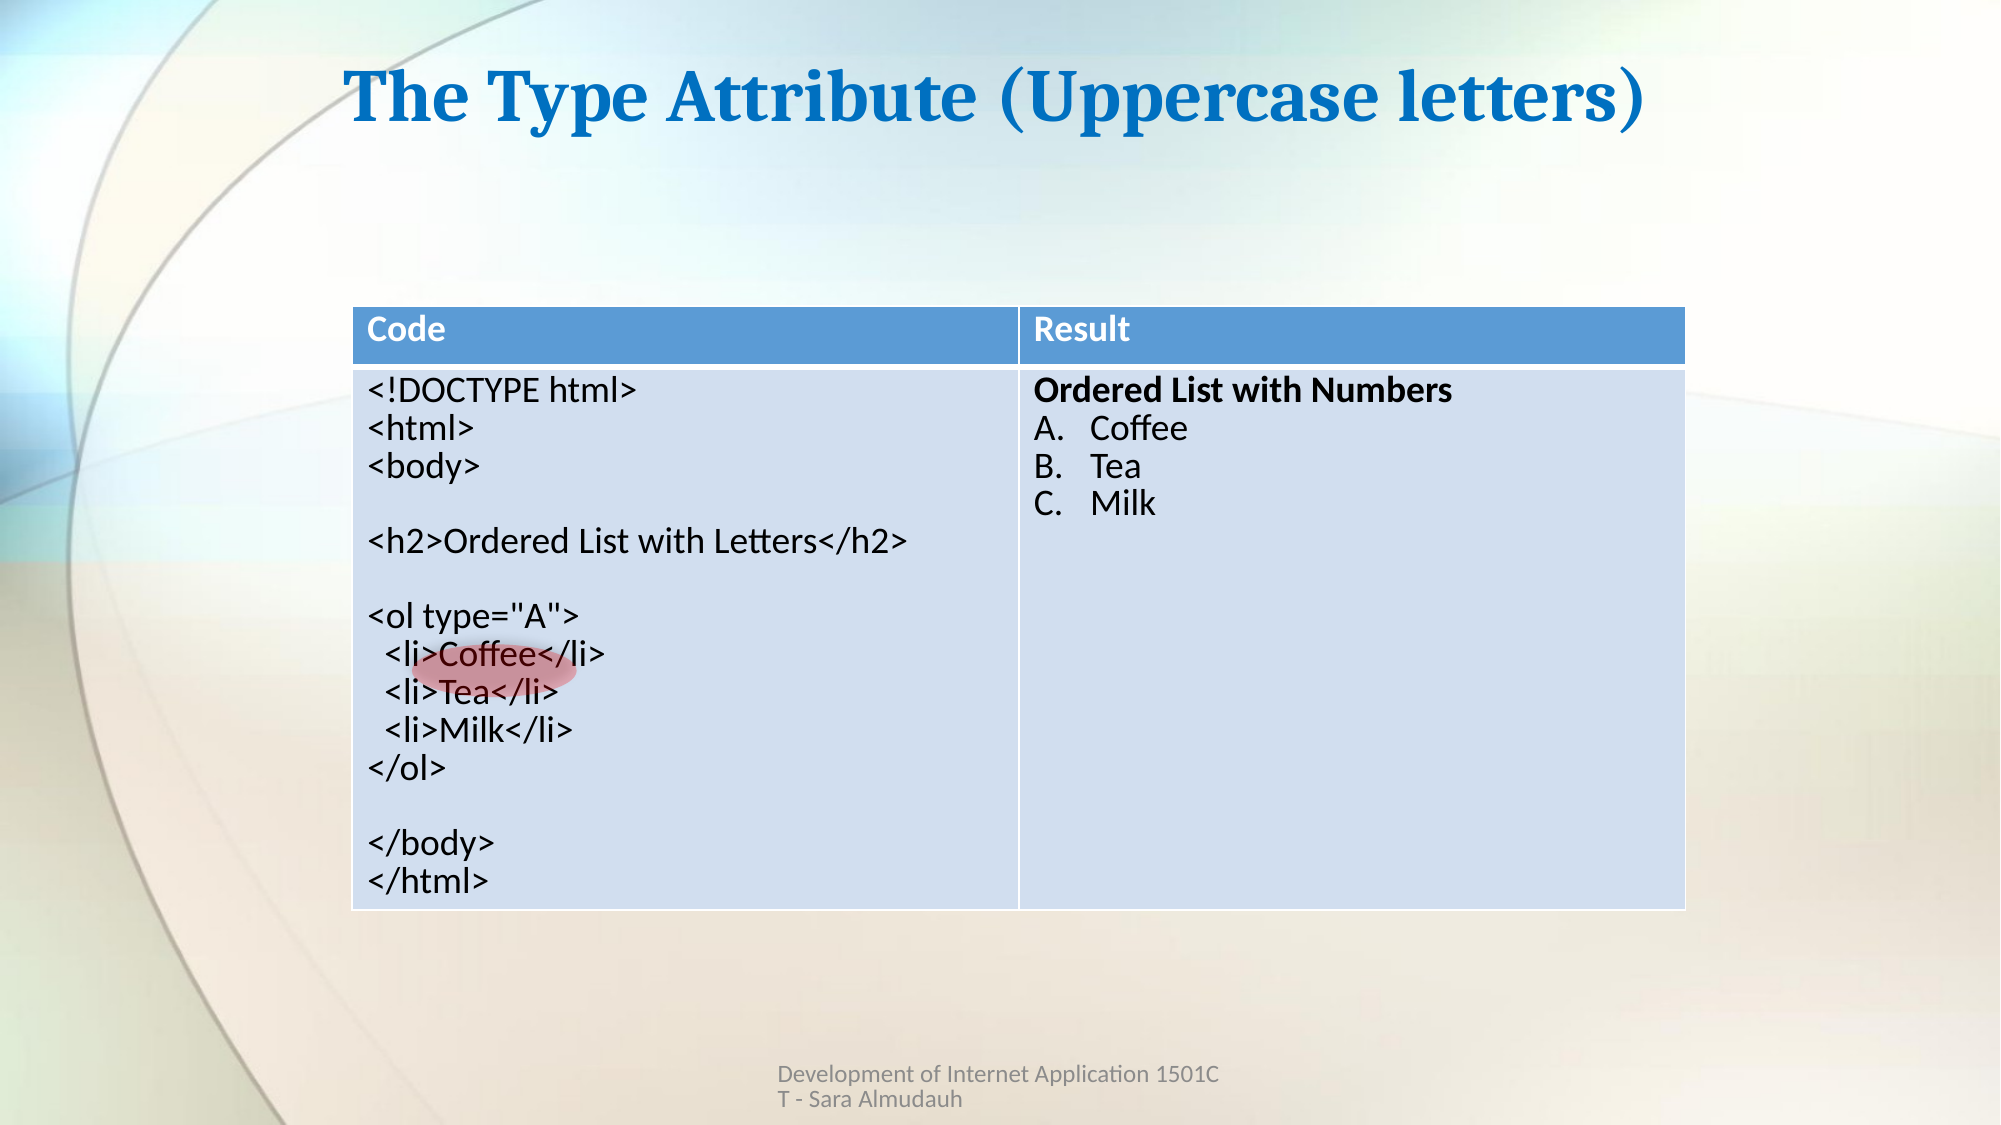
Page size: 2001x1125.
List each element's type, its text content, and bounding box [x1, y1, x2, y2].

title The Type Attribute (Uppercase letters) [256, 38, 1738, 144]
table_cell Ordered List with Numbers Coffee Tea Milk [1020, 370, 1685, 909]
text_box [411, 643, 578, 698]
table_header Result [1020, 307, 1685, 364]
table_cell <!DOCTYPE html> <html> <body> <h2>Ordered List with Letters</h2> <ol type="A"> <li>Coffee</li> <li>Tea</li> <li>Milk</li> </ol> </body> </html> [353, 370, 1018, 909]
picture [0, 0, 2001, 1125]
footer Development of Internet Application 1501CT - Sara Almudauh [762, 1042, 1238, 1103]
table_header Code [353, 307, 1018, 364]
